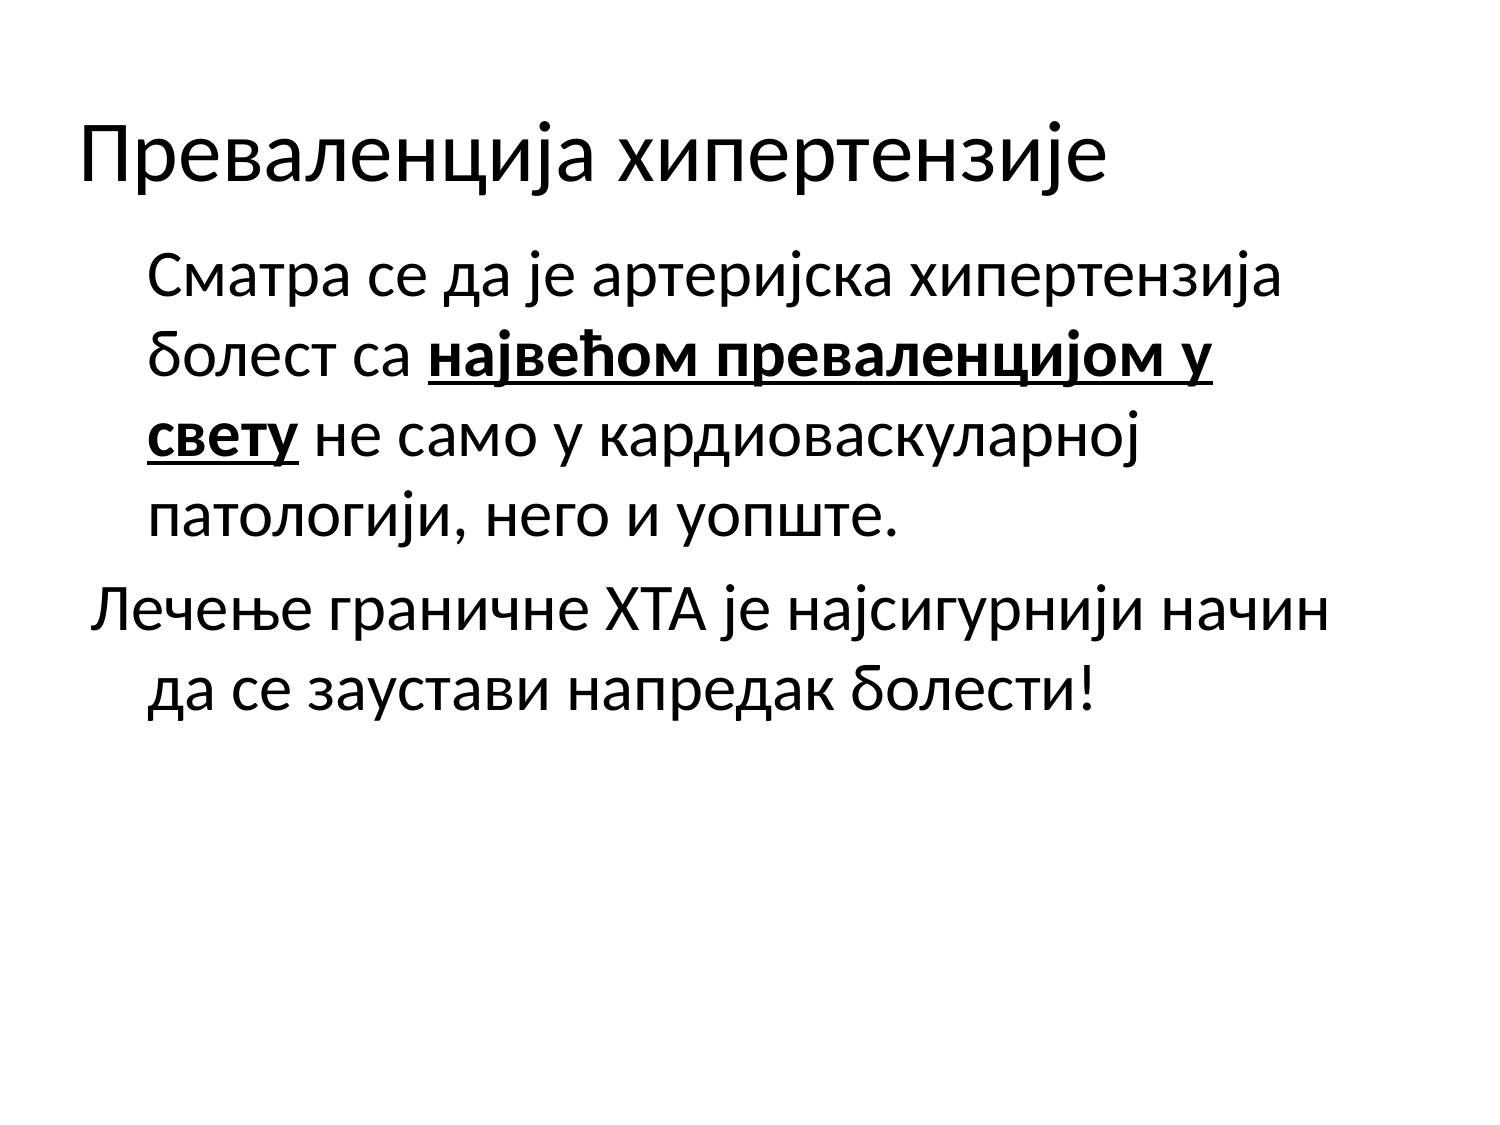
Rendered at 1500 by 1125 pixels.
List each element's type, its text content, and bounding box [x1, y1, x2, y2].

list Сматра се да је артеријска хипертензија болест са највећом преваленцијом у свету не само у кардиоваскуларној патологији, него и уопште. Лечење граничне ХТА је најсигурнији начин да се заустави напредак болести! [75, 222, 1360, 950]
title Преваленција хипертензије [49, 37, 1139, 255]
